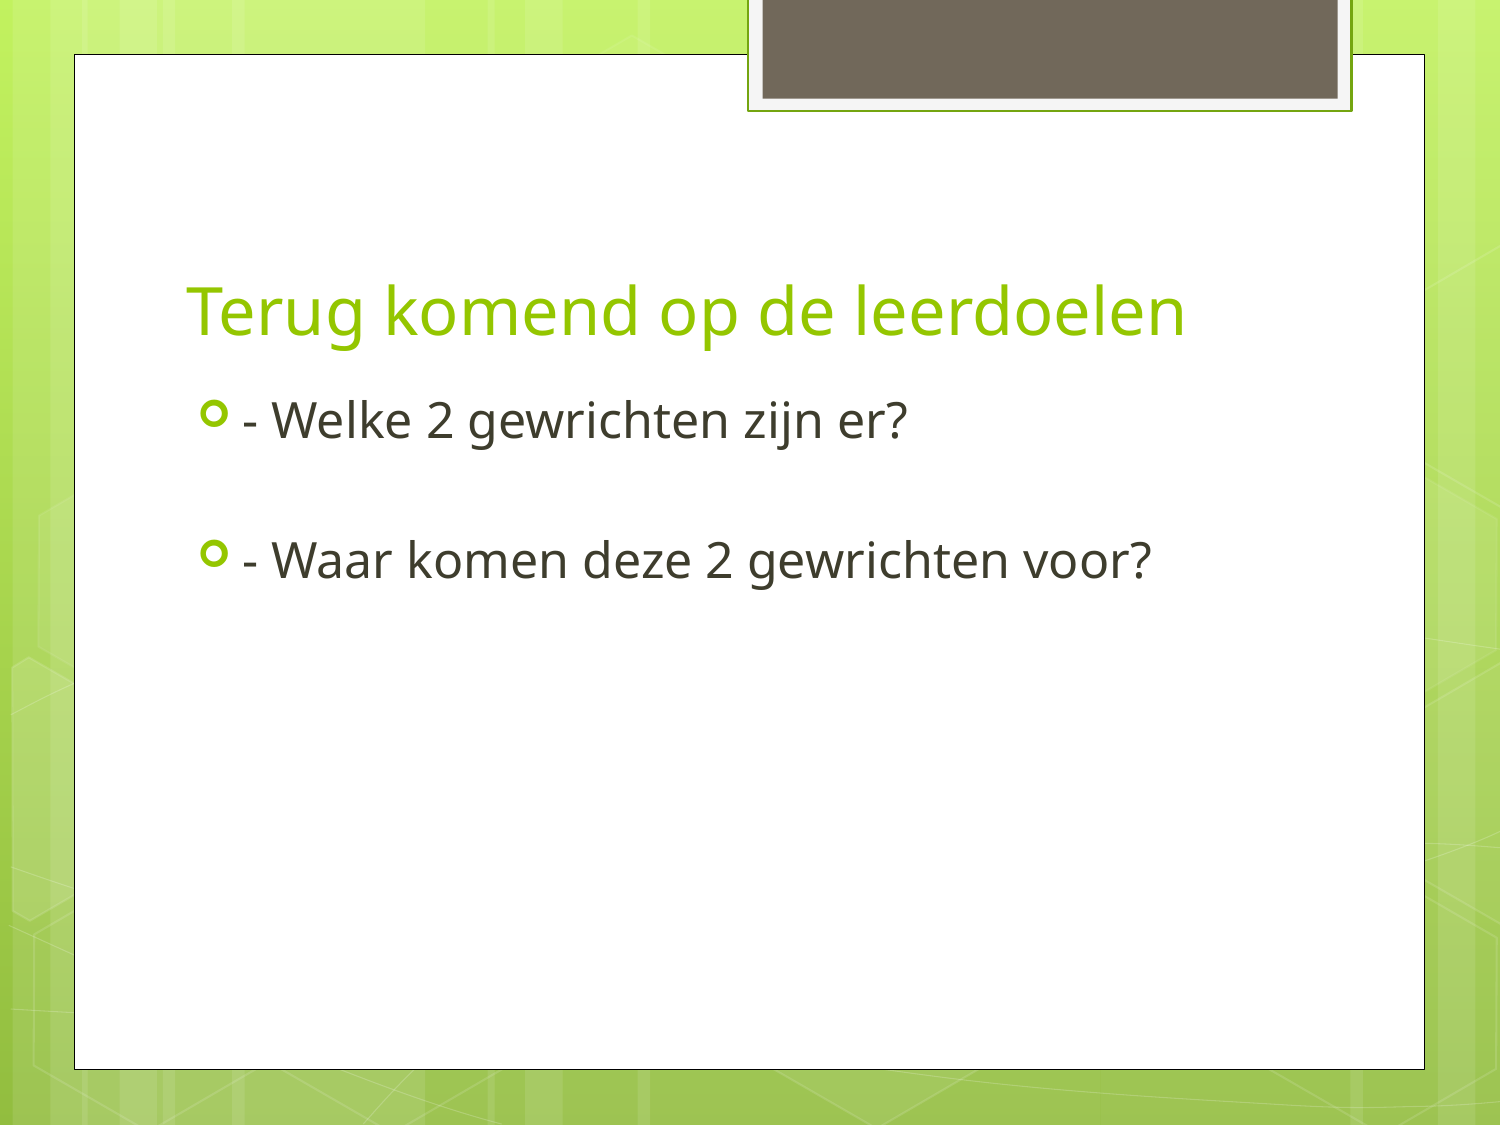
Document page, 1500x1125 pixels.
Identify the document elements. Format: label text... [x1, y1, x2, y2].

title Terug komend op de leerdoelen [171, 168, 1324, 357]
list - Welke 2 gewrichten zijn er? - Waar komen deze 2 gewrichten voor? [171, 381, 1283, 957]
